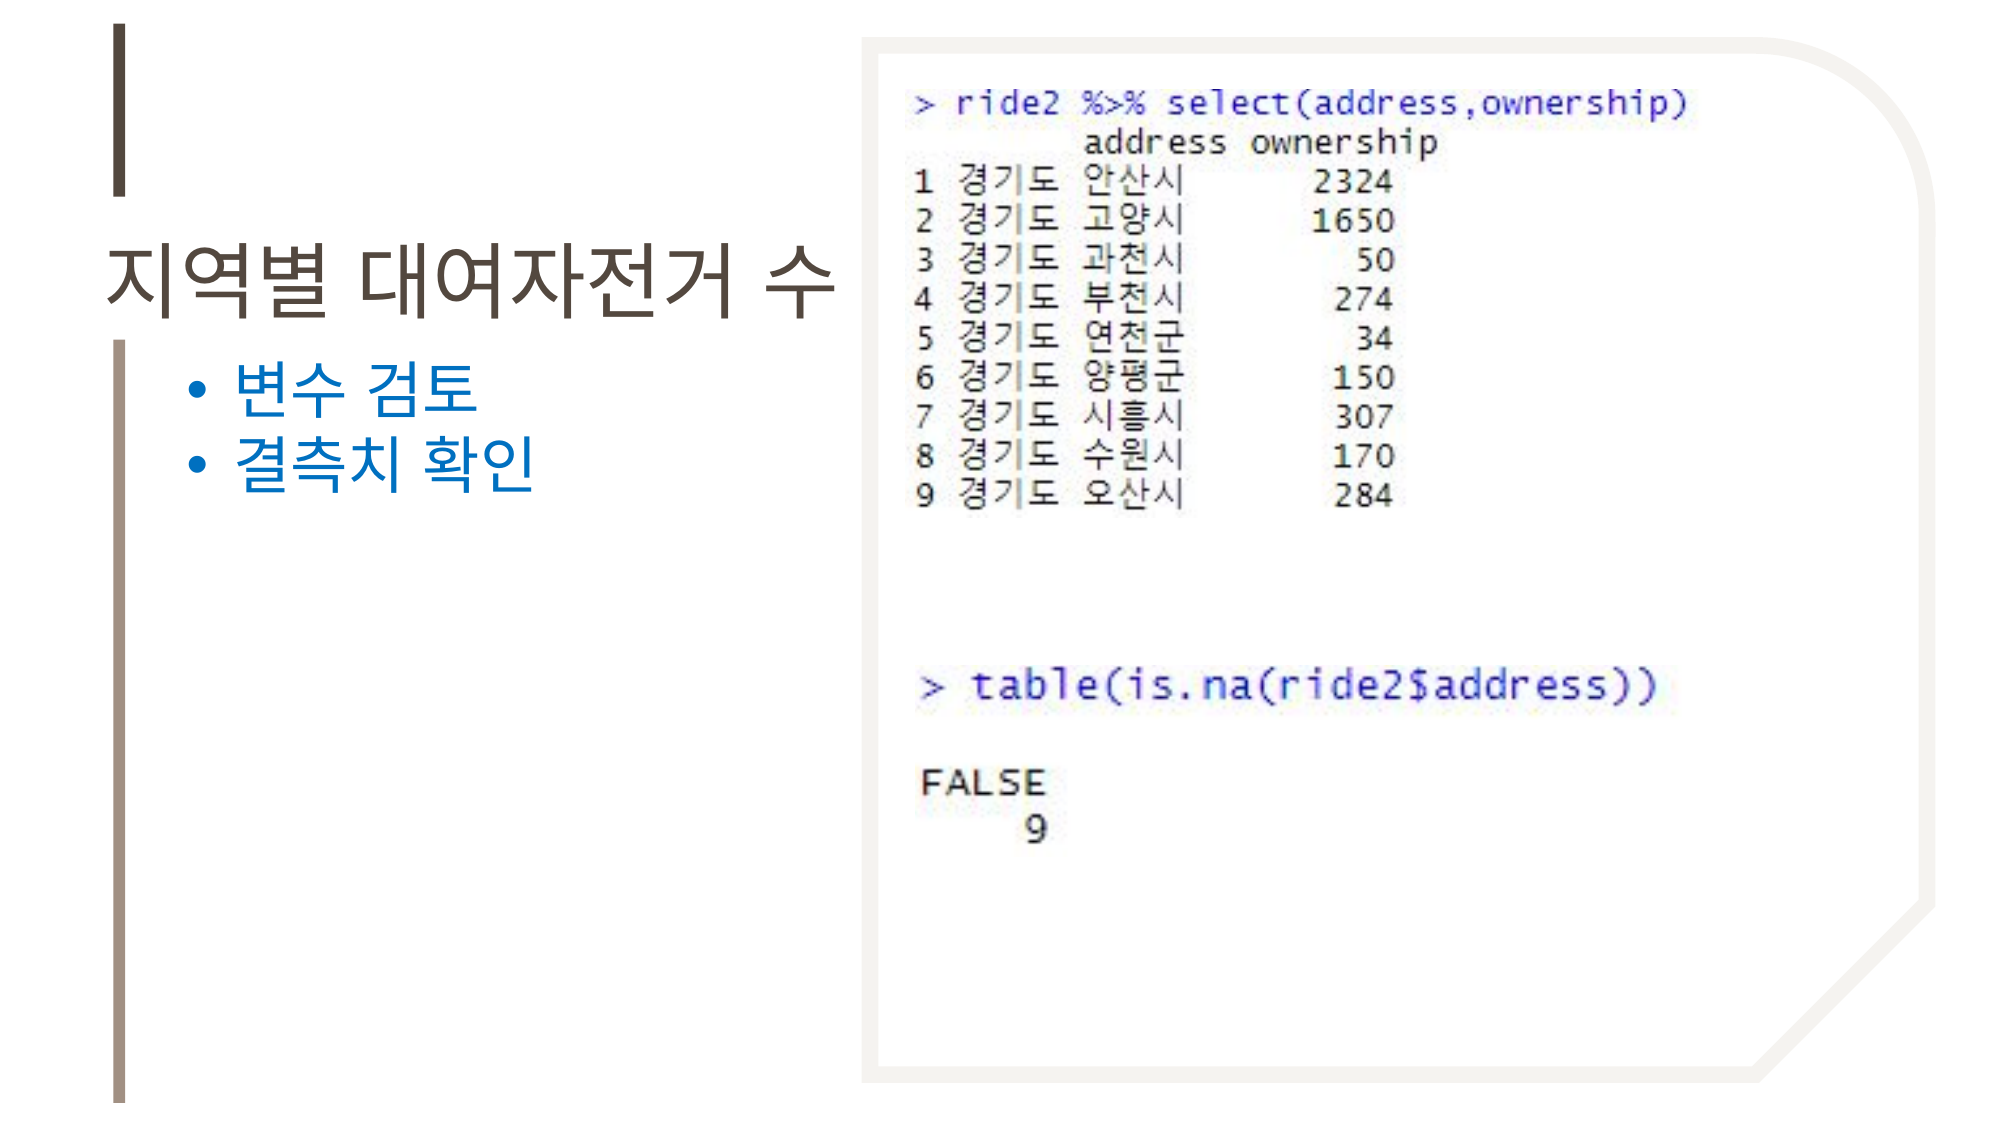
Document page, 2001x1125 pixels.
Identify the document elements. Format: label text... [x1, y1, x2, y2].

picture [915, 665, 1685, 857]
text_box 지역별 대여자전거 수 [89, 221, 854, 337]
text_box [112, 338, 126, 1104]
text_box [112, 23, 126, 198]
picture [905, 89, 1704, 518]
text_box [49, 189, 381, 331]
text_box 변수 검토 결측치 확인 [171, 344, 554, 509]
text_box [868, 44, 1929, 1076]
